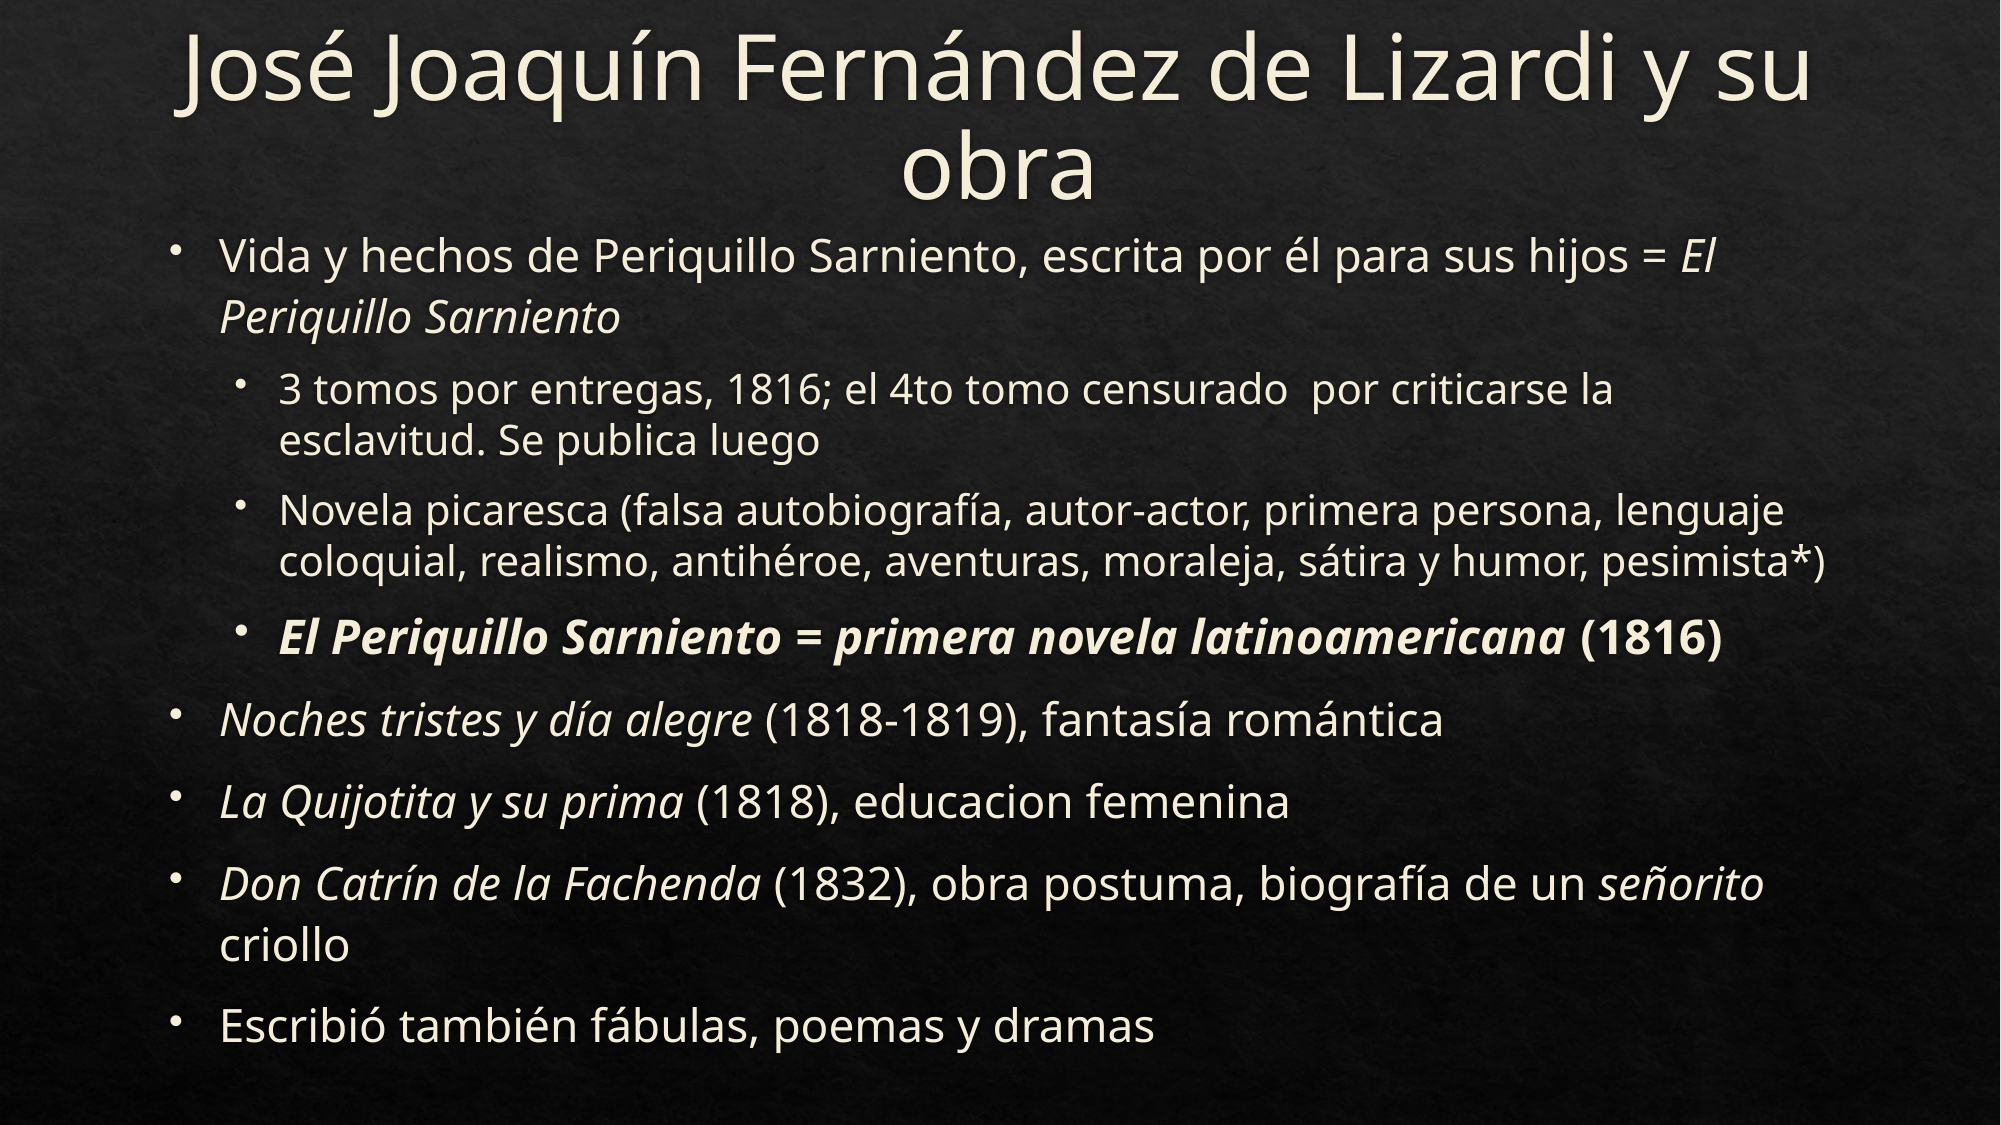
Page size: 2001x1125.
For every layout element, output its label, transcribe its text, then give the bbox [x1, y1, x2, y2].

title José Joaquín Fernández de Lizardi y su obra [149, 27, 1849, 210]
list Vida y hechos de Periquillo Sarniento, escrita por él para sus hijos = El Periquillo Sarniento 3 tomos por entregas, 1816; el 4to tomo censurado por criticarse la esclavitud. Se publica luego Novela picaresca (falsa autobiografía, autor-actor, primera persona, lenguaje coloquial, realismo, antihéroe, aventuras, moraleja, sátira y humor, pesimista*) El Periquillo Sarniento = primera novela latinoamericana (1816) Noches tristes y día alegre (1818-1819), fantasía romántica La Quijotita y su prima (1818), educacion femenina Don Catrín de la Fachenda (1832), obra postuma, biografía de un señorito criollo Escribió también fábulas, poemas y dramas [149, 213, 1849, 1071]
